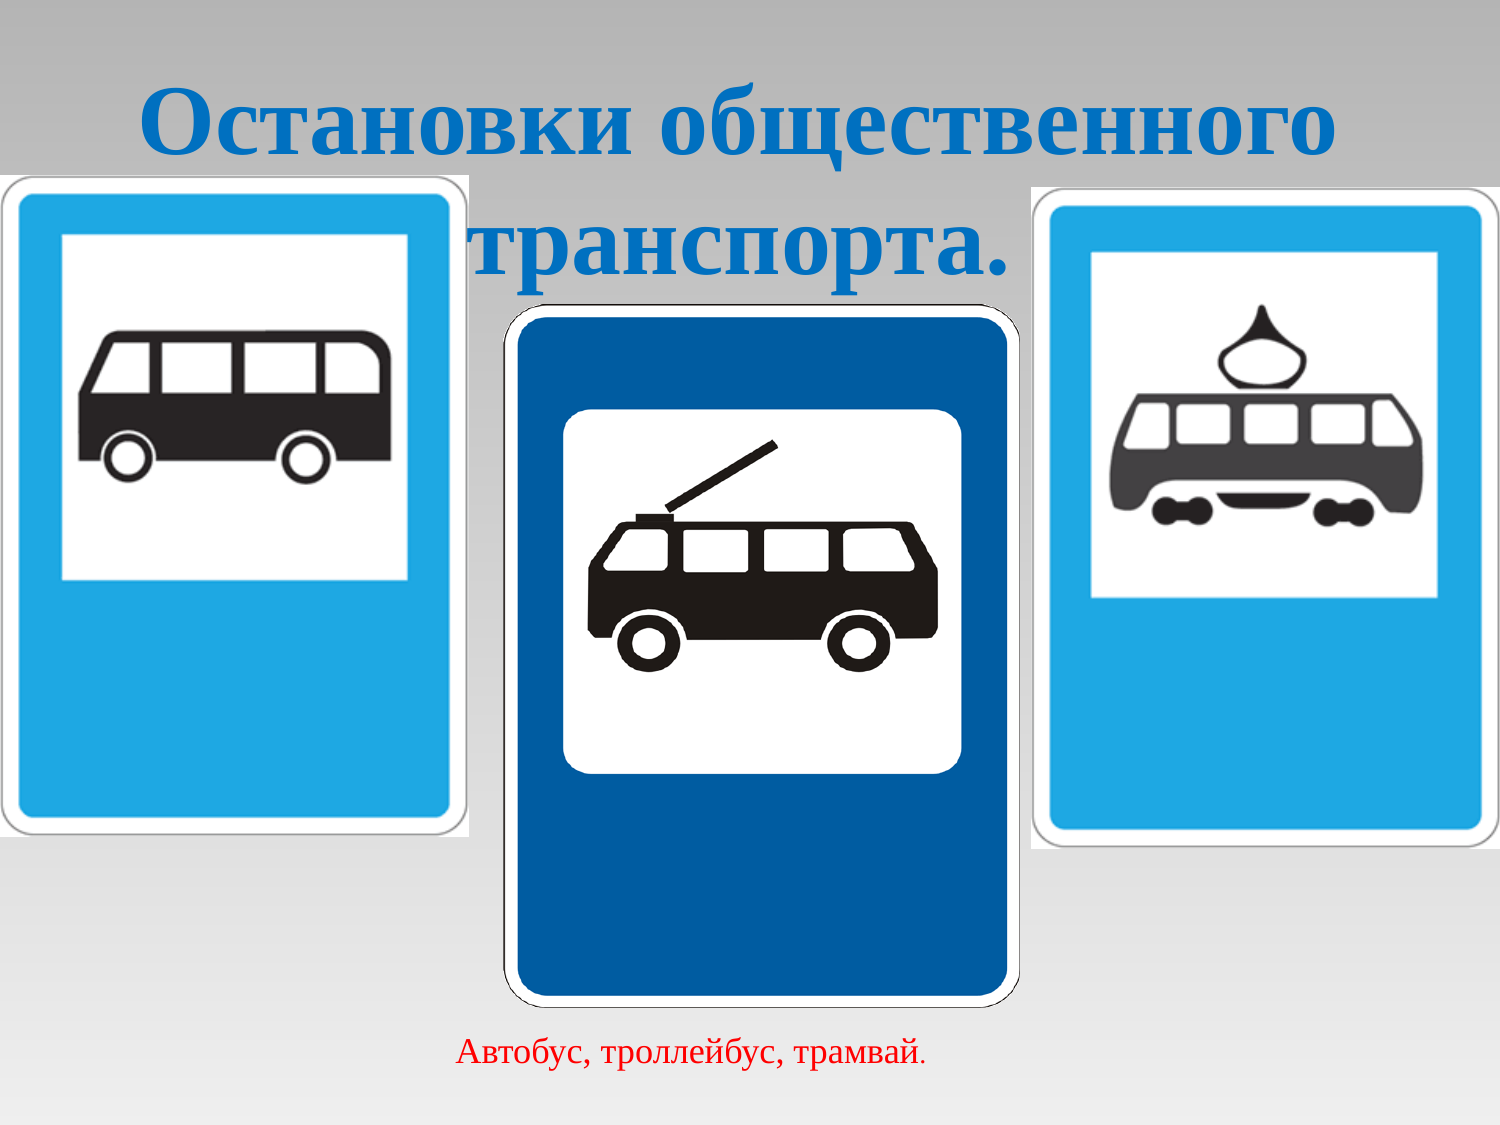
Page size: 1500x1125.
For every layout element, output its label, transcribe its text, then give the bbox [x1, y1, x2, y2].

picture [1030, 187, 1500, 849]
picture [503, 304, 1020, 1008]
picture [0, 175, 469, 837]
text_box Остановки общественного транспорта. [0, 46, 1477, 302]
list Автобус, троллейбус, трамвай. [186, 1019, 1196, 1079]
